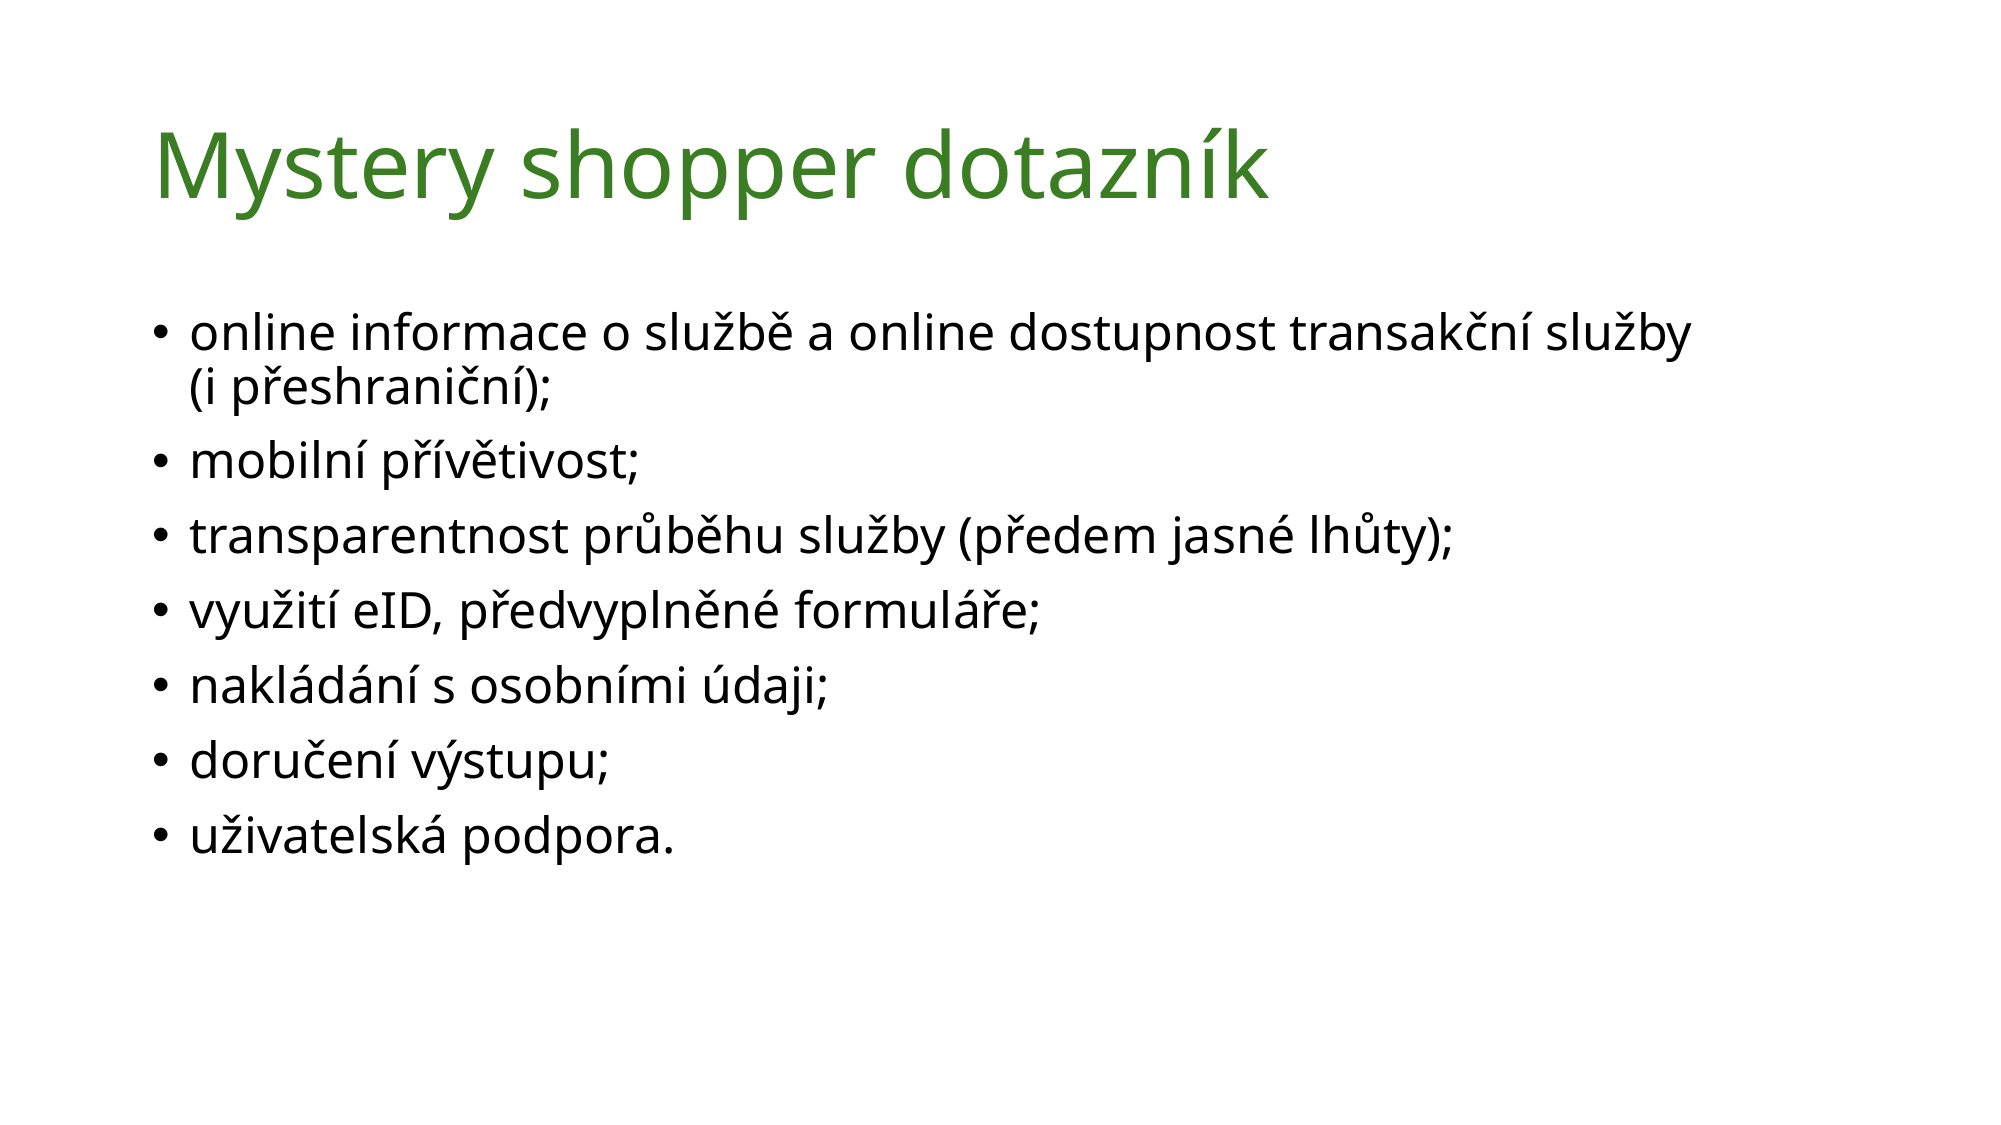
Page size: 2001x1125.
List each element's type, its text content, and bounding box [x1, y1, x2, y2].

title Mystery shopper dotazník [137, 59, 1863, 278]
list online informace o službě a online dostupnost transakční služby (i přeshraniční); mobilní přívětivost; transparentnost průběhu služby (předem jasné lhůty); využití eID, předvyplněné formuláře; nakládání s osobními údaji; doručení výstupu; uživatelská podpora. [137, 299, 1880, 1014]
